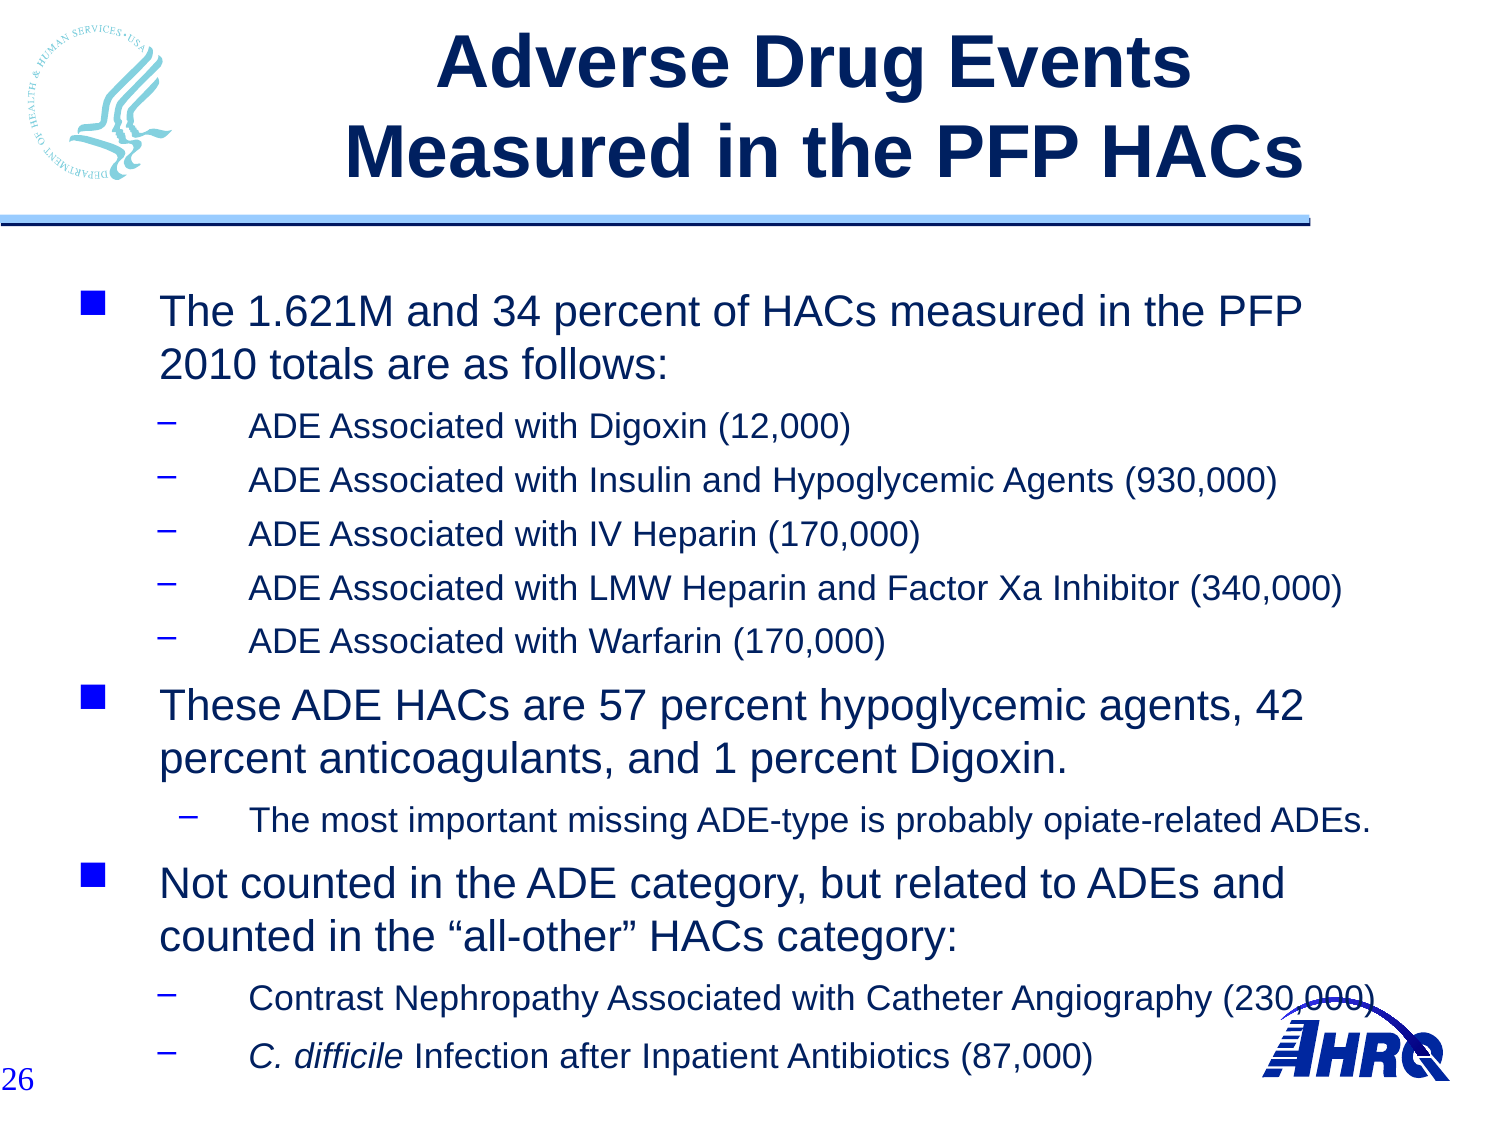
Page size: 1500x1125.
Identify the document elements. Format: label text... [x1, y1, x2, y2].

list The 1.621M and 34 percent of HACs measured in the PFP 2010 totals are as follows: ADE Associated with Digoxin (12,000) ADE Associated with Insulin and Hypoglycemic Agents (930,000) ADE Associated with IV Heparin (170,000) ADE Associated with LMW Heparin and Factor Xa Inhibitor (340,000) ADE Associated with Warfarin (170,000) These ADE HACs are 57 percent hypoglycemic agents, 42 percent anticoagulants, and 1 percent Digoxin. The most important missing ADE-type is probably opiate-related ADEs. Not counted in the ADE category, but related to ADEs and counted in the “all-other” HACs category: Contrast Nephropathy Associated with Catheter Angiography (230,000) C. difficile Infection after Inpatient Antibiotics (87,000) [61, 274, 1426, 1088]
title Adverse Drug Events Measured in the PFP HACs [186, 0, 1463, 201]
